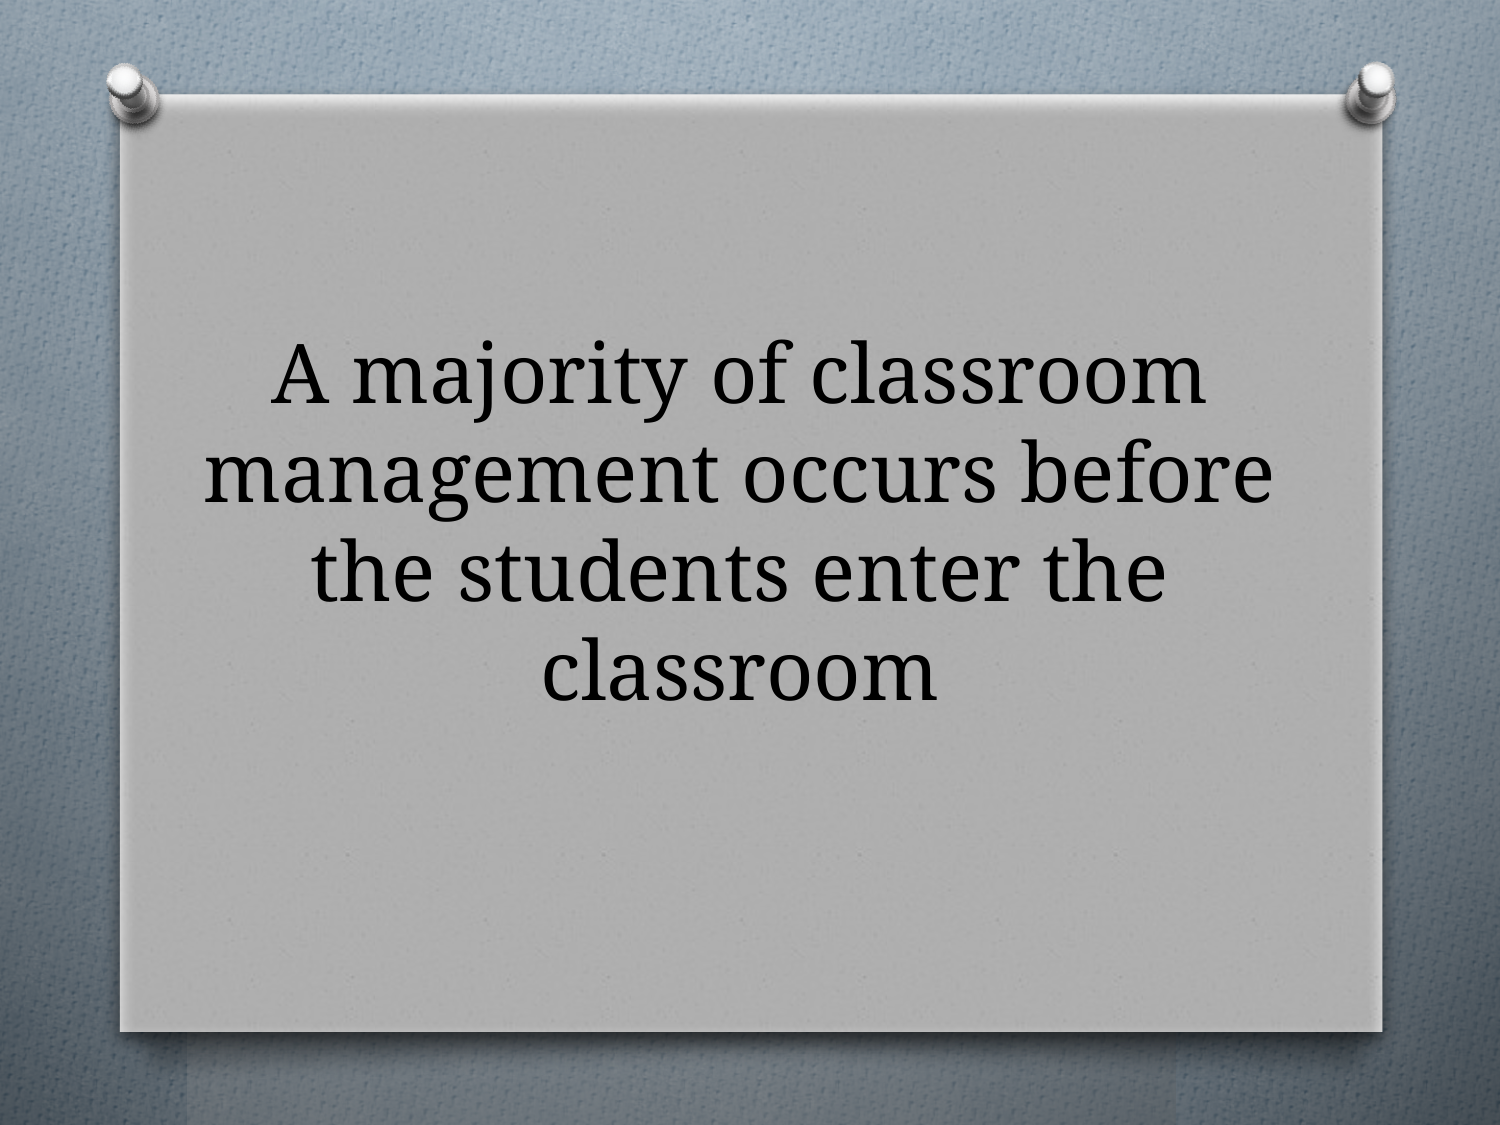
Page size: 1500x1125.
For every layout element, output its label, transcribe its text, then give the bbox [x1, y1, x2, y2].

picture [75, 29, 198, 153]
title A majority of classroom management occurs before the students enter the classroom [162, 312, 1318, 725]
picture [1317, 35, 1439, 156]
